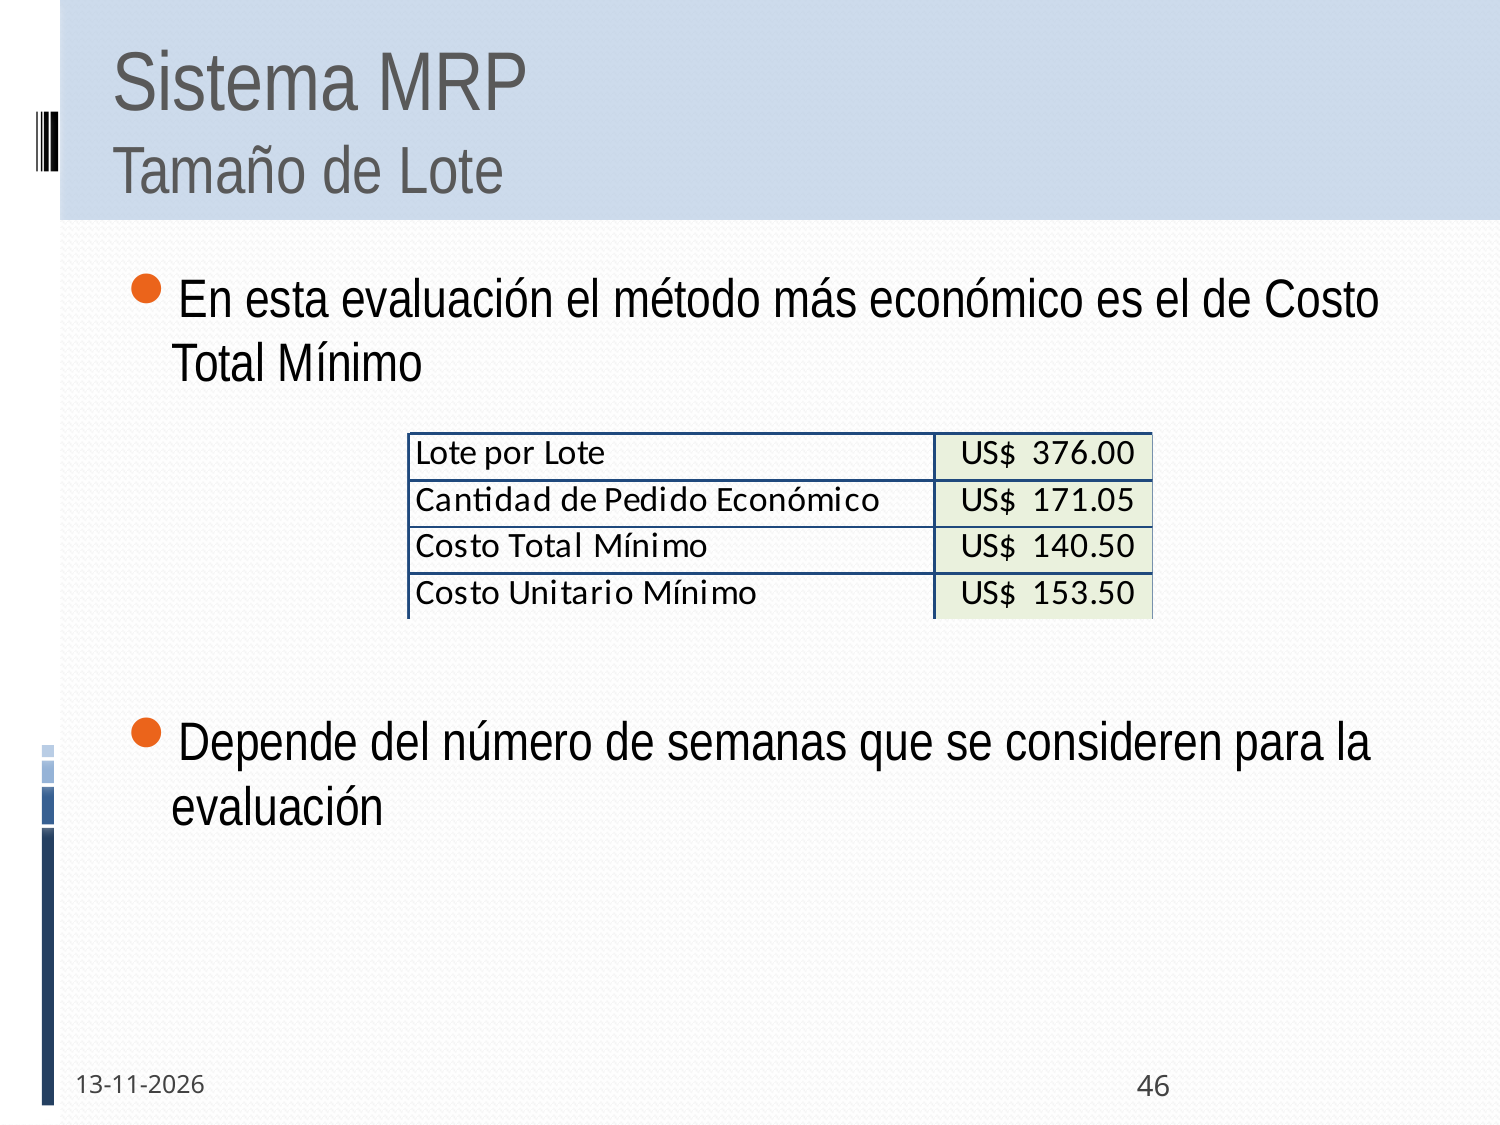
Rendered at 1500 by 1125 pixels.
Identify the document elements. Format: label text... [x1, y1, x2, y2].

picture [407, 432, 1156, 622]
title Sistema MRP Tamaño de Lote [111, 18, 1436, 207]
list En esta evaluación el método más económico es el de Costo Total Mínimo Depende del número de semanas que se consideren para la evaluación [111, 255, 1436, 1038]
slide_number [75, 1042, 243, 1103]
slide_number 46 [1045, 1046, 1171, 1107]
